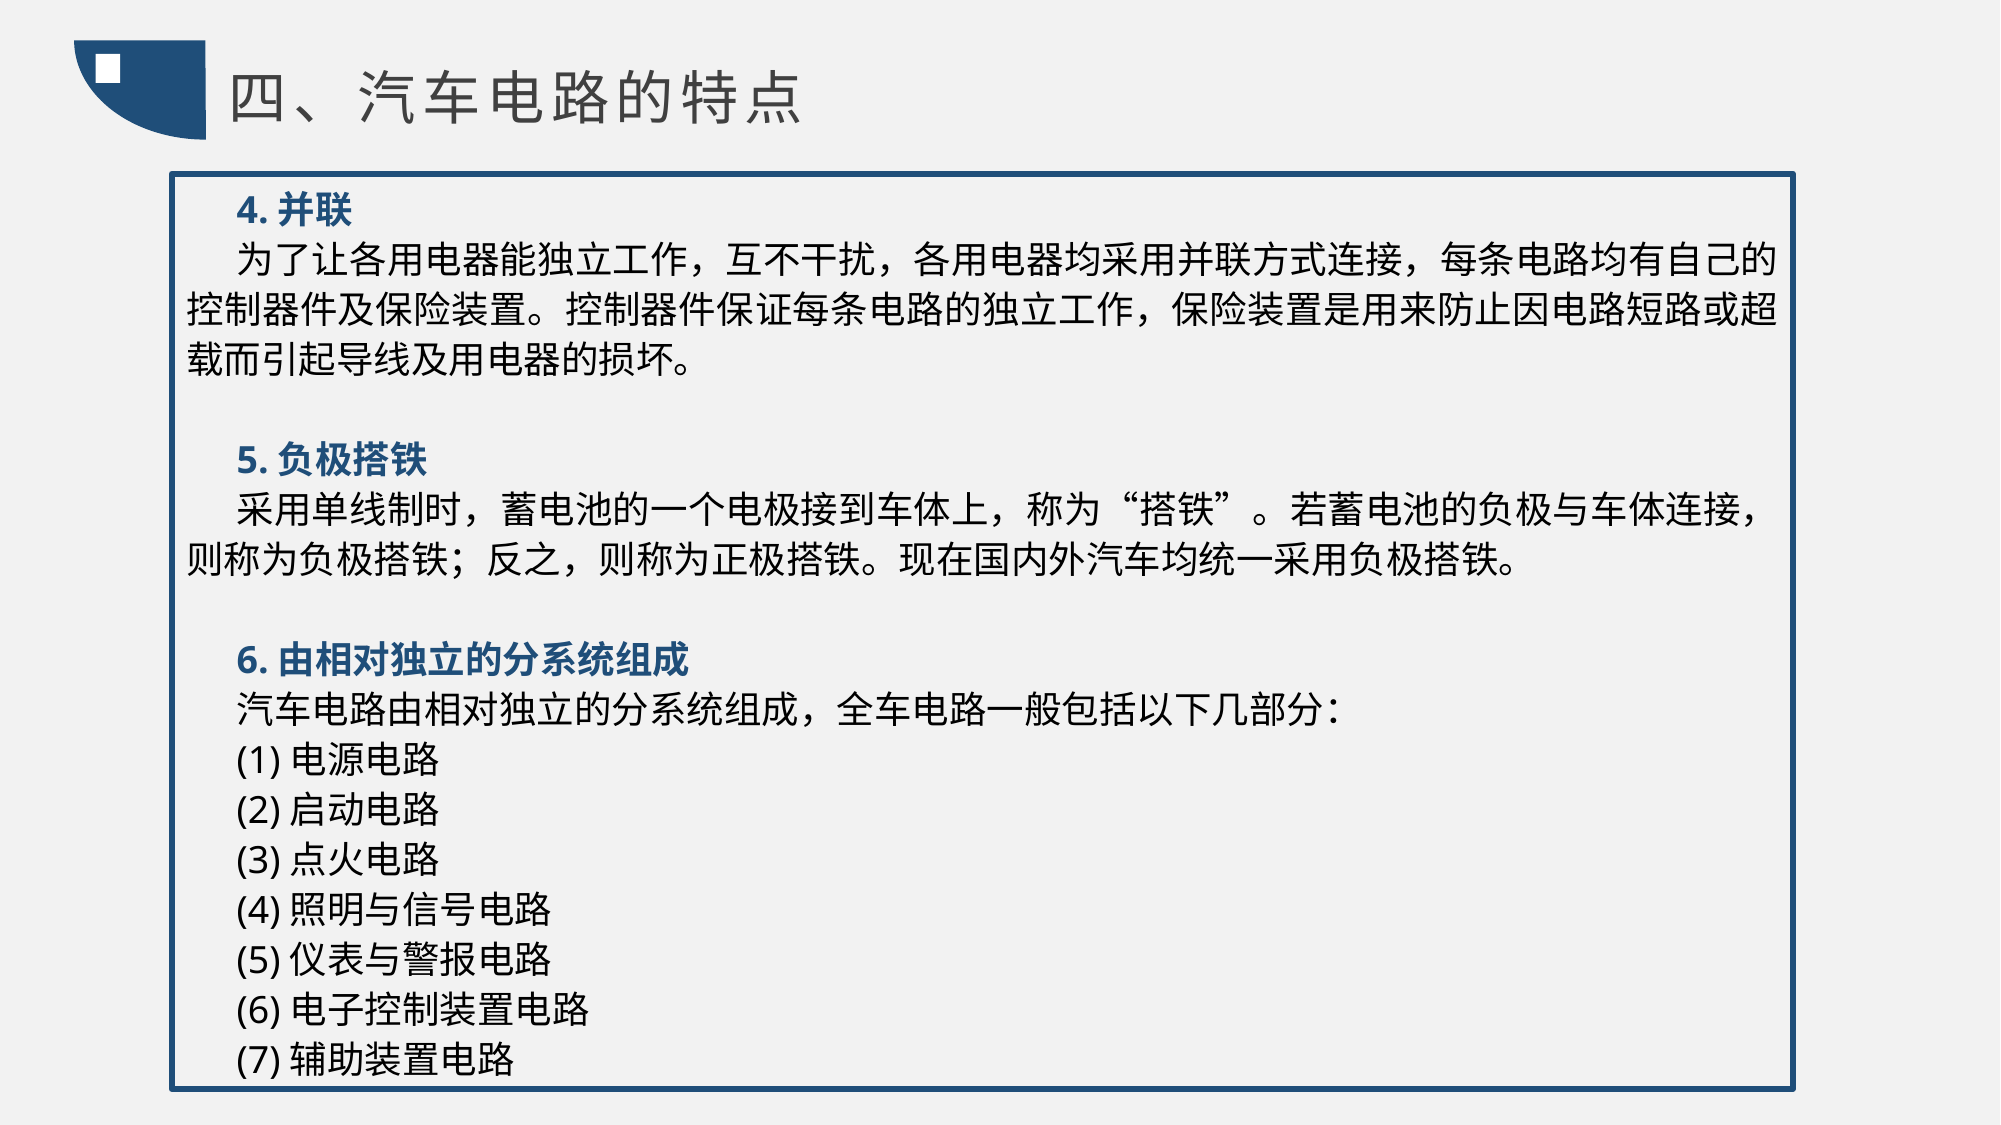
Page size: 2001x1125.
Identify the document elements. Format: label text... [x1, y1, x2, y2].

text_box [74, 0, 1070, 140]
text_box 4.并联 为了让各用电器能独立工作，互不干扰，各用电器均采用并联方式连接，每条电路均有自己的控制器件及保险装置。控制器件保证每条电路的独立工作，保险装置是用来防止因电路短路或超载而引起导线及用电器的损坏。 5.负极搭铁 采用单线制时，蓄电池的一个电极接到车体上，称为“搭铁”。若蓄电池的负极与车体连接，则称为负极搭铁；反之，则称为正极搭铁。现在国内外汽车均统一采用负极搭铁。 6.由相对独立的分系统组成 汽车电路由相对独立的分系统组成，全车电路一般包括以下几部分： (1)电源电路 (2)启动电路 (3)点火电路 (4)照明与信号电路 (5)仪表与警报电路 (6)电子控制装置电路 (7)辅助装置电路 [171, 173, 1793, 1089]
